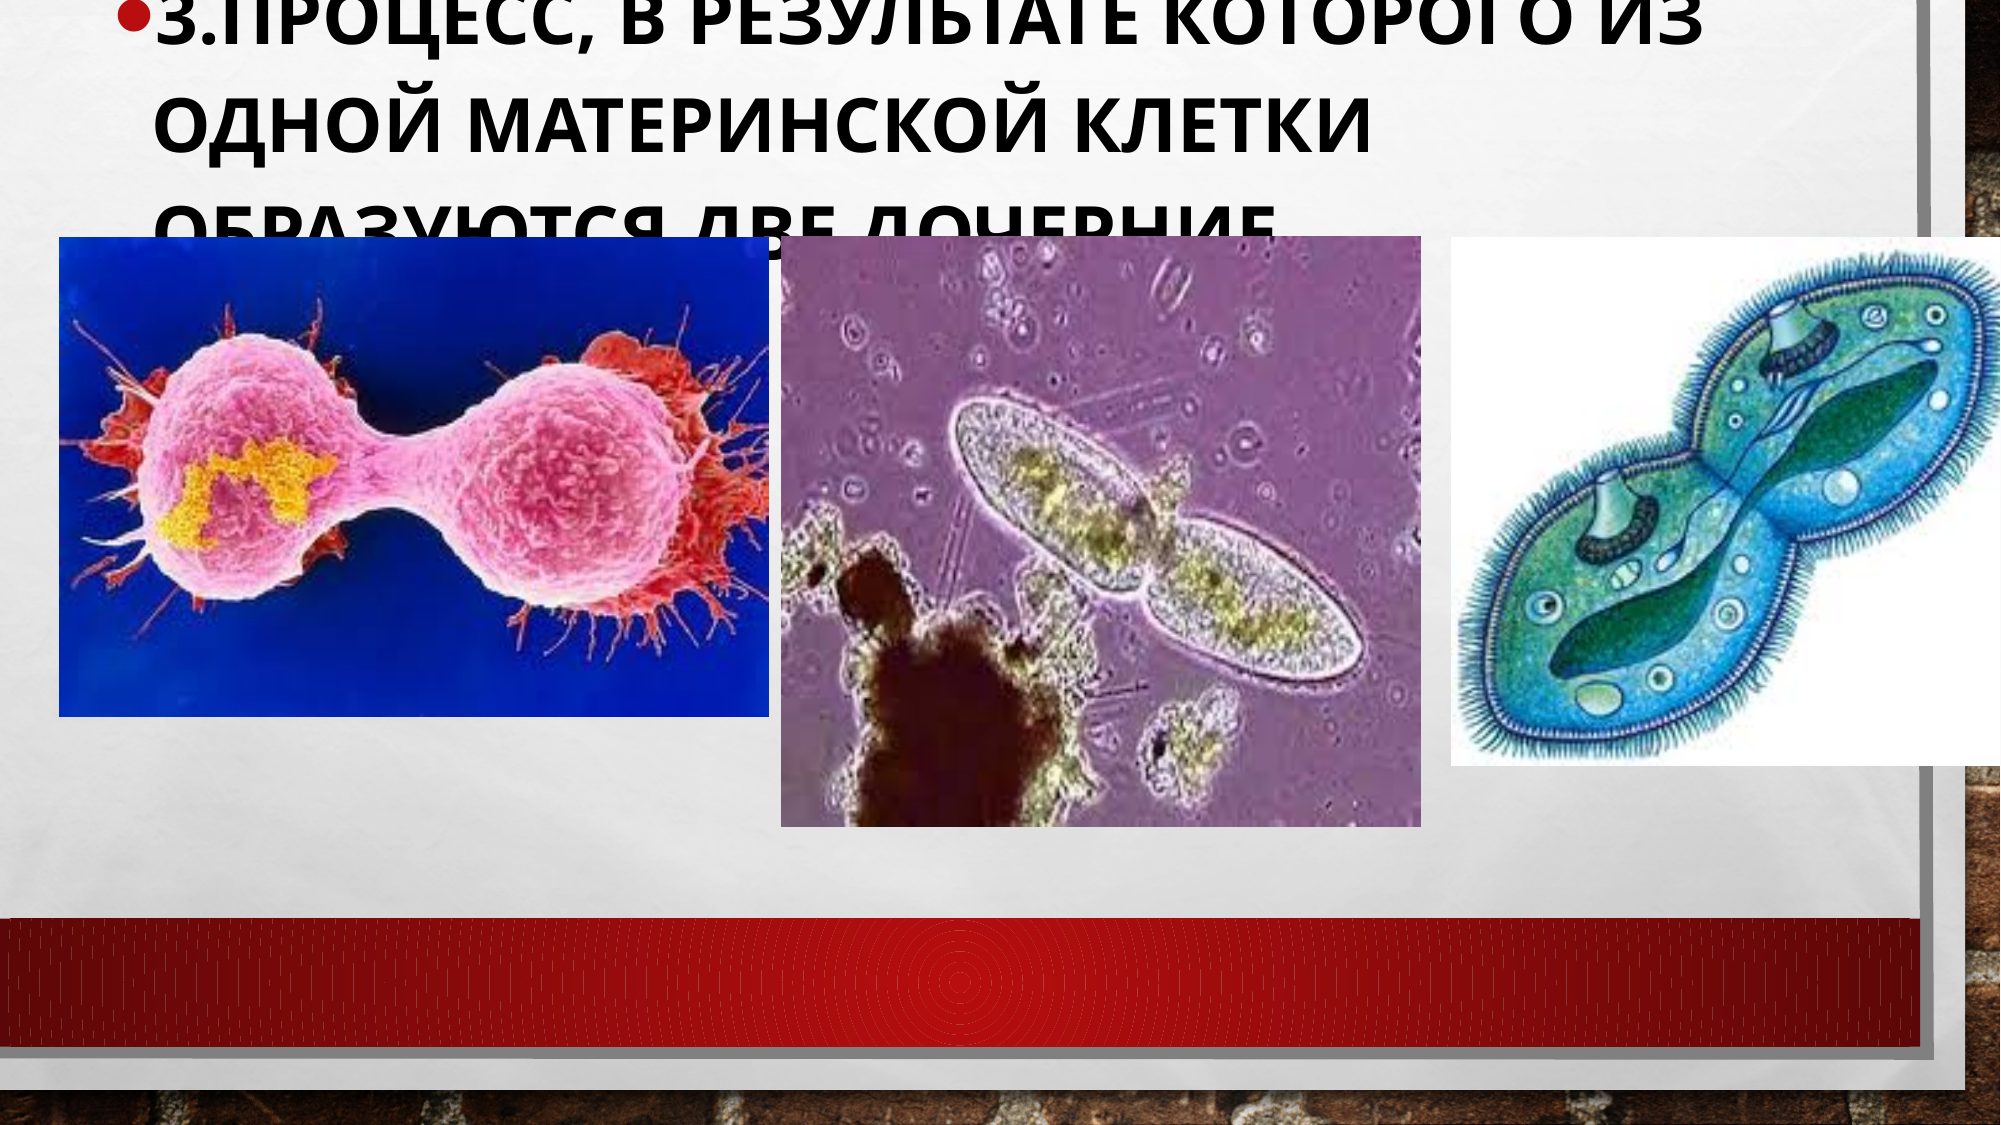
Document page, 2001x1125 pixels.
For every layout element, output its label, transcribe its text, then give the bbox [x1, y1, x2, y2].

list 3.Процесс, в результате которого из одной материнской клетки образуются две дочерние [98, 0, 1824, 575]
picture [780, 236, 1421, 827]
picture [0, 0, 2000, 1125]
picture [59, 237, 769, 718]
